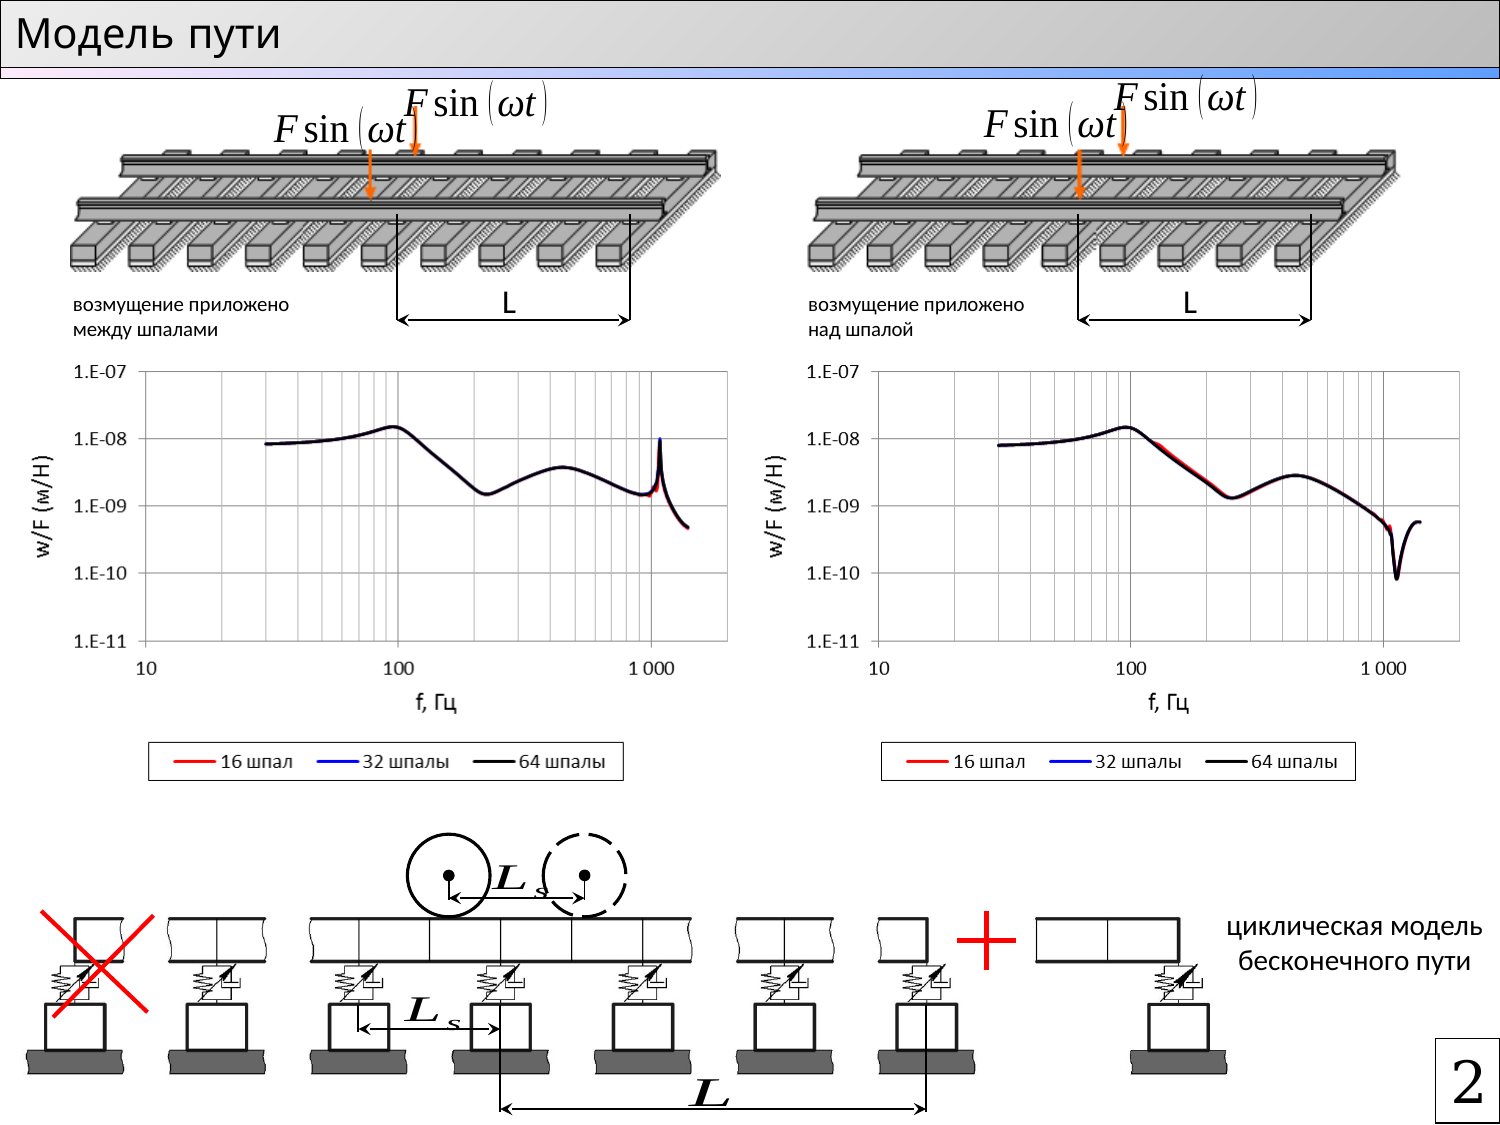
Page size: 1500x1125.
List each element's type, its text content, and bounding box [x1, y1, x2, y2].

picture [802, 105, 1404, 272]
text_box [396, 213, 631, 329]
text_box [405, 832, 493, 914]
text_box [52, 915, 154, 1018]
text_box возмущение приложено между шпалами [58, 283, 305, 346]
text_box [1077, 213, 1312, 329]
text_box [541, 832, 628, 914]
picture [23, 915, 978, 1077]
text_box циклическая модель бесконечного пути [1211, 899, 1499, 984]
text_box [0, 65, 1500, 81]
text_box [578, 869, 591, 881]
text_box возмущение приложено над шпалой [793, 283, 1040, 346]
picture [70, 106, 721, 273]
text_box Модель пути [0, 0, 1500, 65]
picture [0, 348, 1500, 793]
text_box 2 [1435, 1038, 1500, 1123]
text_box [443, 869, 455, 880]
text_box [40, 910, 148, 1013]
picture [1033, 915, 1231, 1077]
